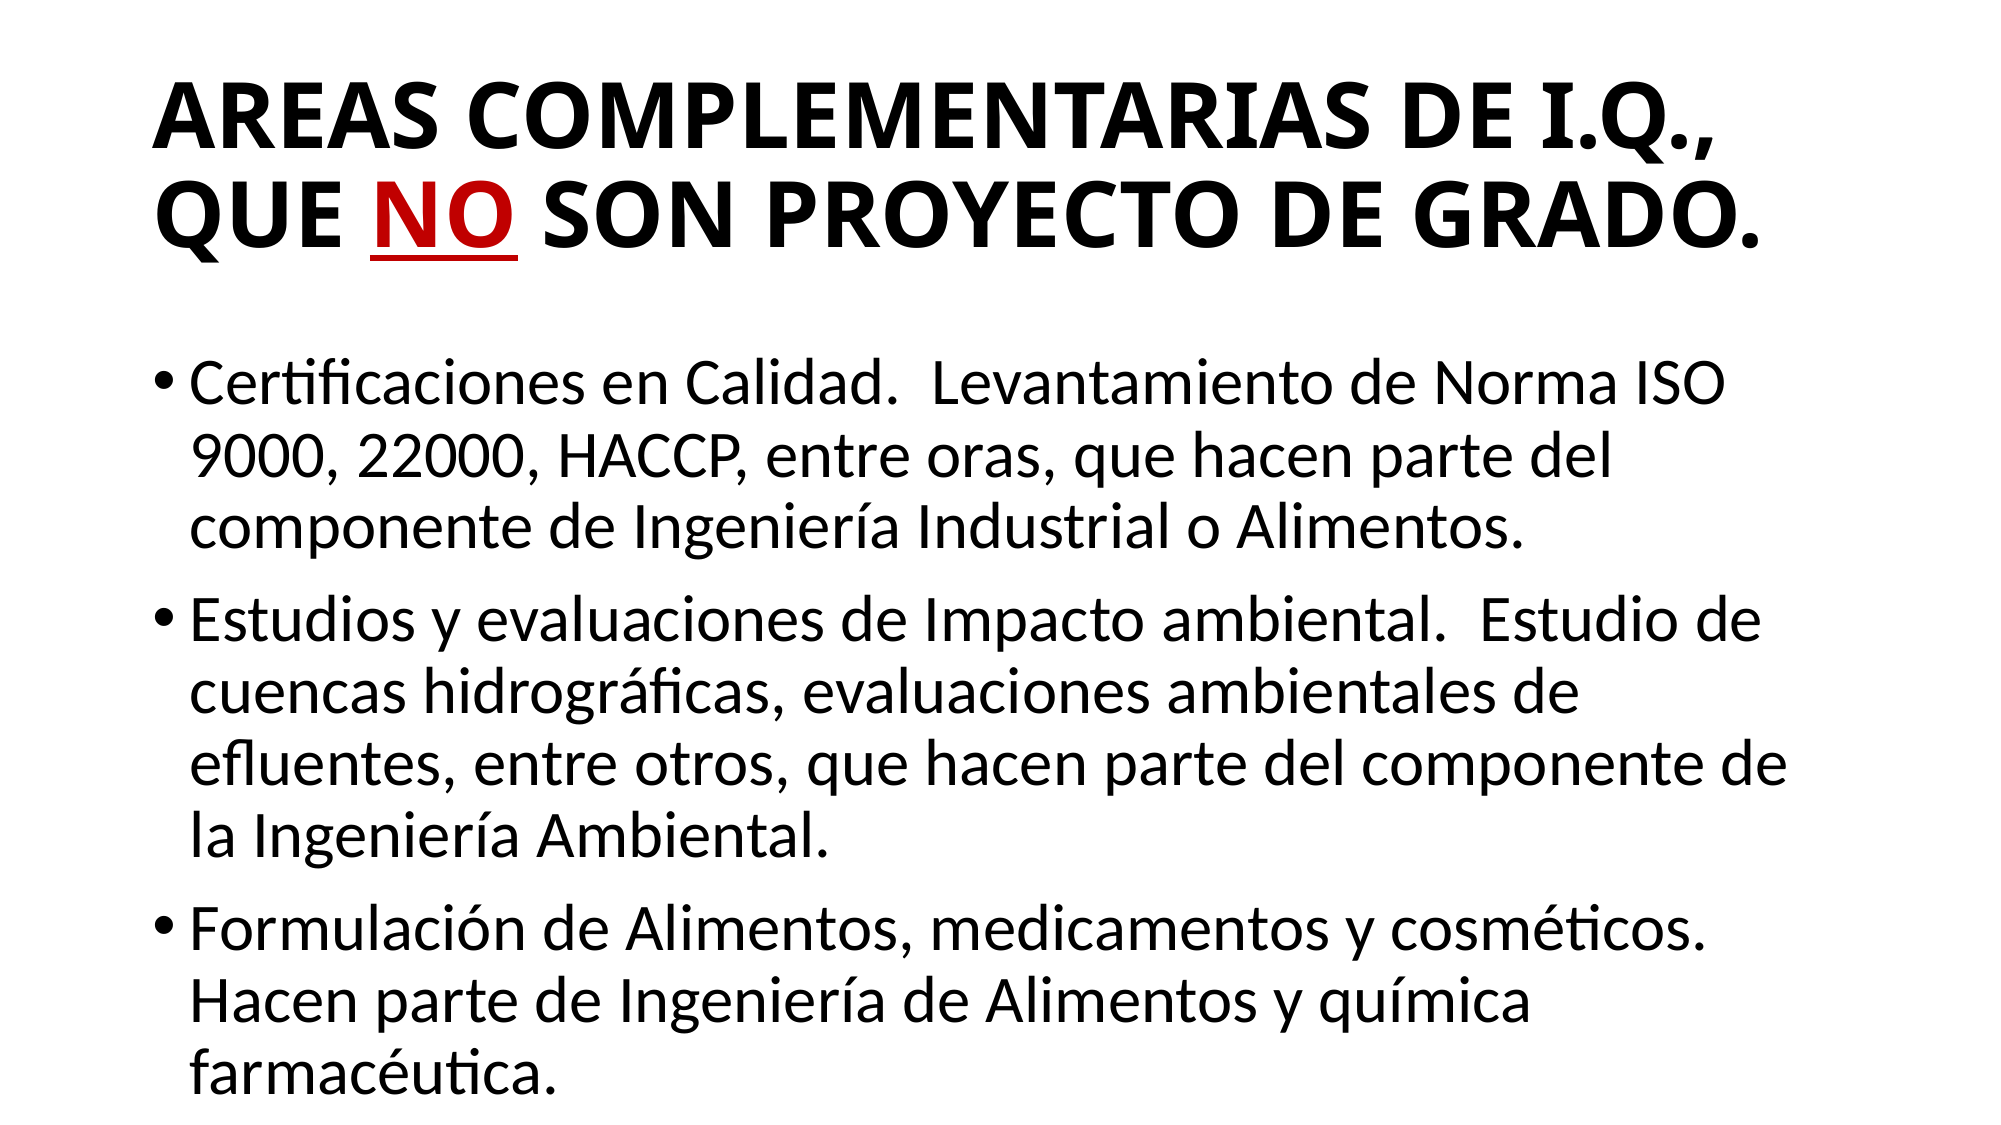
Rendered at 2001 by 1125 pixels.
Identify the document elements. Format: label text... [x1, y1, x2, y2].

title AREAS COMPLEMENTARIAS DE I.Q., QUE NO SON PROYECTO DE GRADO. [137, 59, 1863, 278]
list Certificaciones en Calidad. Levantamiento de Norma ISO 9000, 22000, HACCP, entre oras, que hacen parte del componente de Ingeniería Industrial o Alimentos. Estudios y evaluaciones de Impacto ambiental. Estudio de cuencas hidrográficas, evaluaciones ambientales de efluentes, entre otros, que hacen parte del componente de la Ingeniería Ambiental. Formulación de Alimentos, medicamentos y cosméticos. Hacen parte de Ingeniería de Alimentos y química farmacéutica. [137, 340, 1863, 1054]
